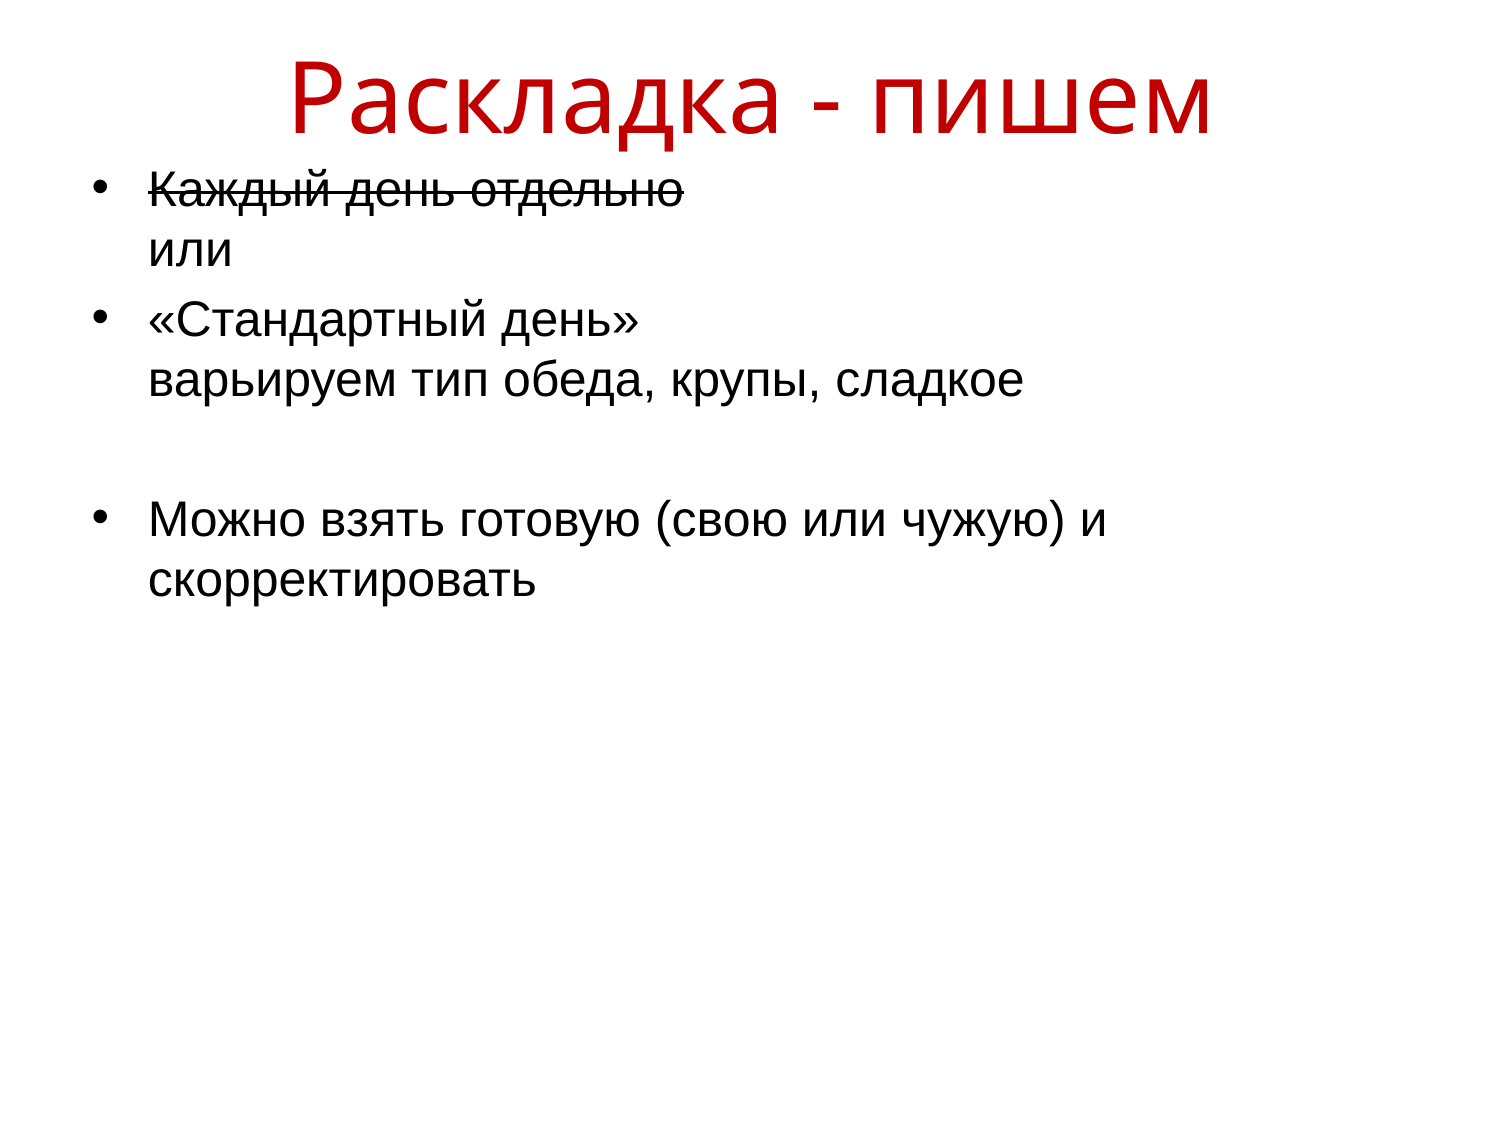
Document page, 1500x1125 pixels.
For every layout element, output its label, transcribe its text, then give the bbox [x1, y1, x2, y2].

title Раскладка - пишем [76, 0, 1427, 149]
list Каждый день отдельно или «Стандартный день» варьируем тип обеда, крупы, сладкое Можно взять готовую (свою или чужую) и скорректировать [76, 149, 1427, 1083]
